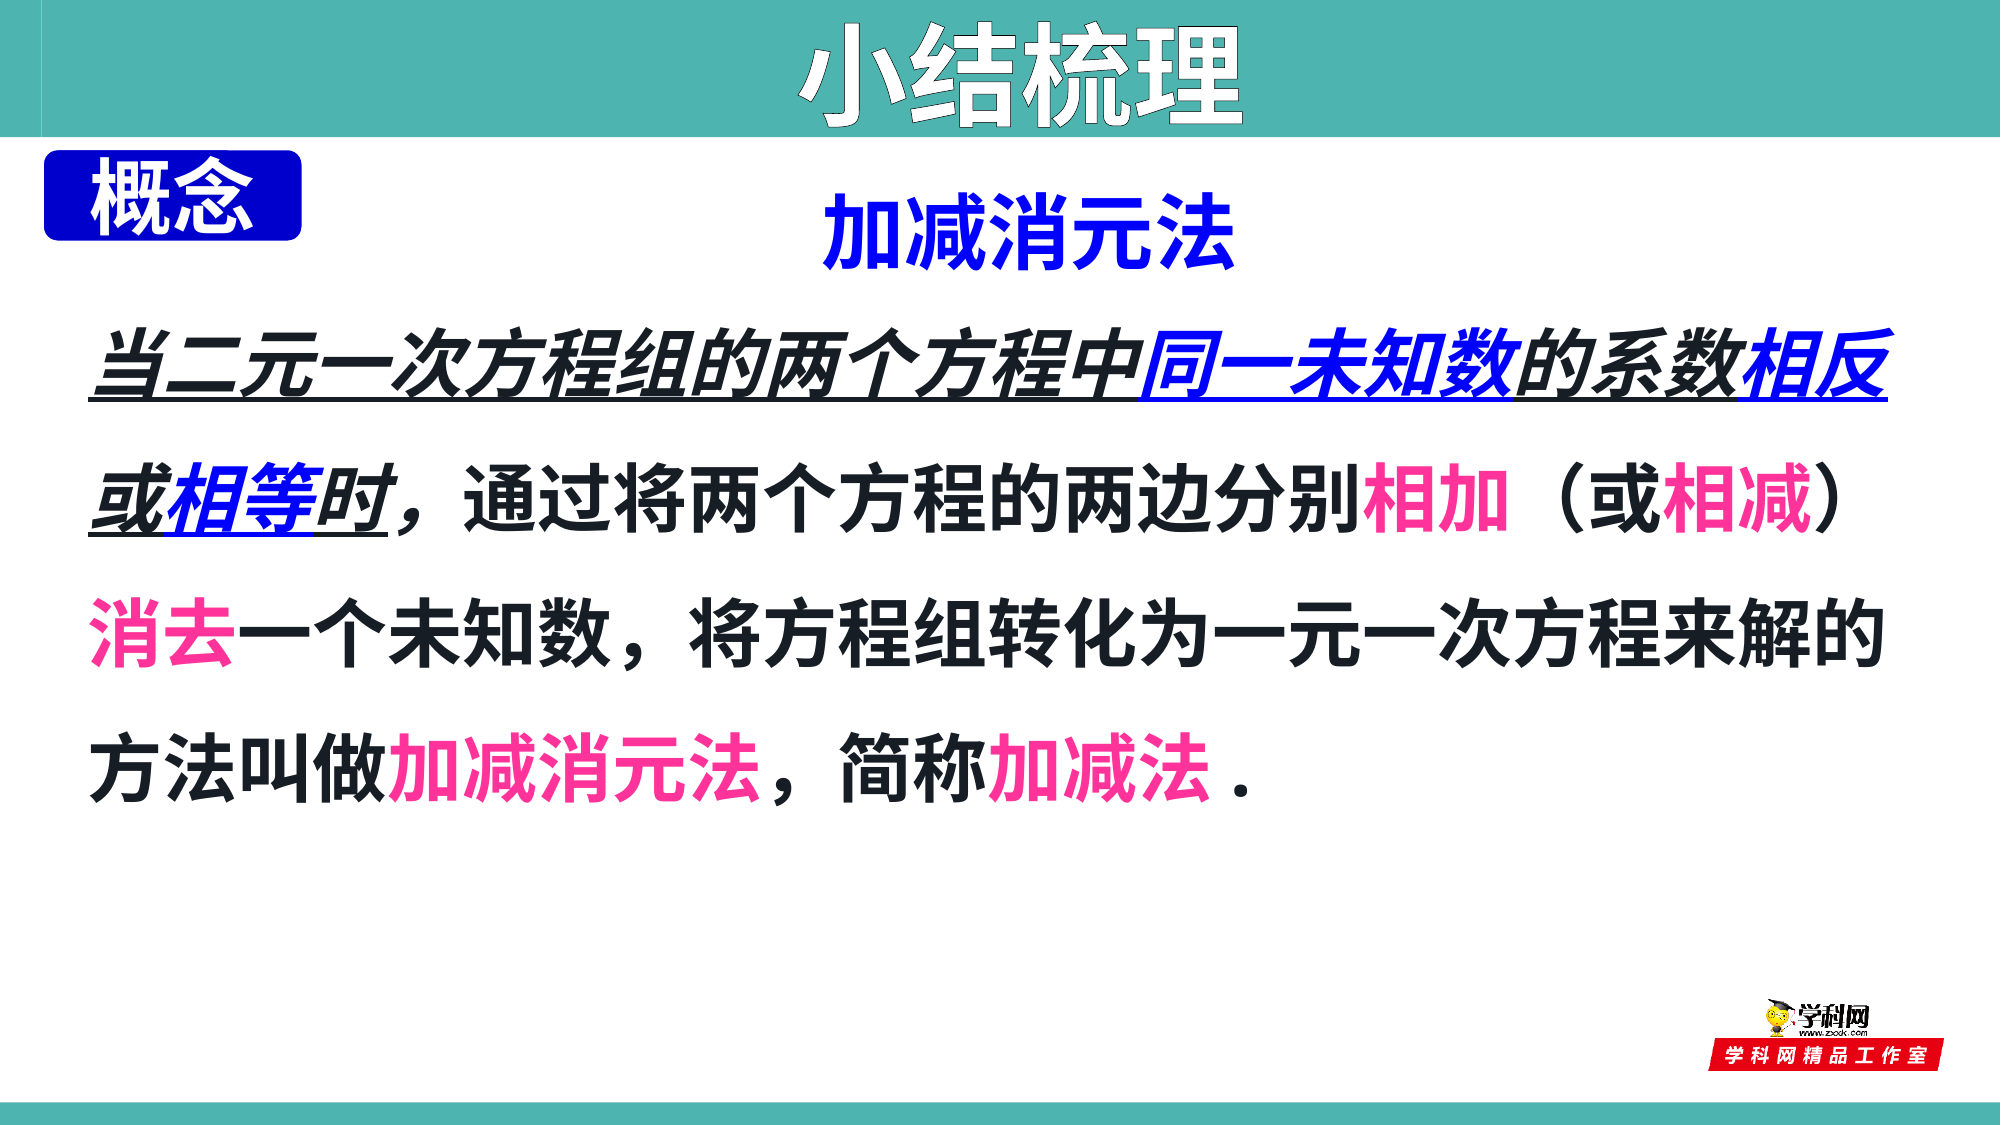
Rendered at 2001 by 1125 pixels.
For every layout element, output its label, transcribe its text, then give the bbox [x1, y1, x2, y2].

picture [1766, 999, 1869, 1037]
text_box 概念 [39, 149, 306, 245]
text_box [0, 1100, 2000, 1125]
text_box 加减消元法 [806, 173, 1253, 263]
text_box 当二元一次方程组的两个方程中同一未知数的系数相反或相等时，通过将两个方程的两边分别相加（或相减）消去一个未知数，将方程组转化为一元一次方程来解的方法叫做加减消元法，简称加减法. [72, 263, 1963, 819]
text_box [0, 0, 2000, 138]
picture [1708, 1038, 1944, 1071]
